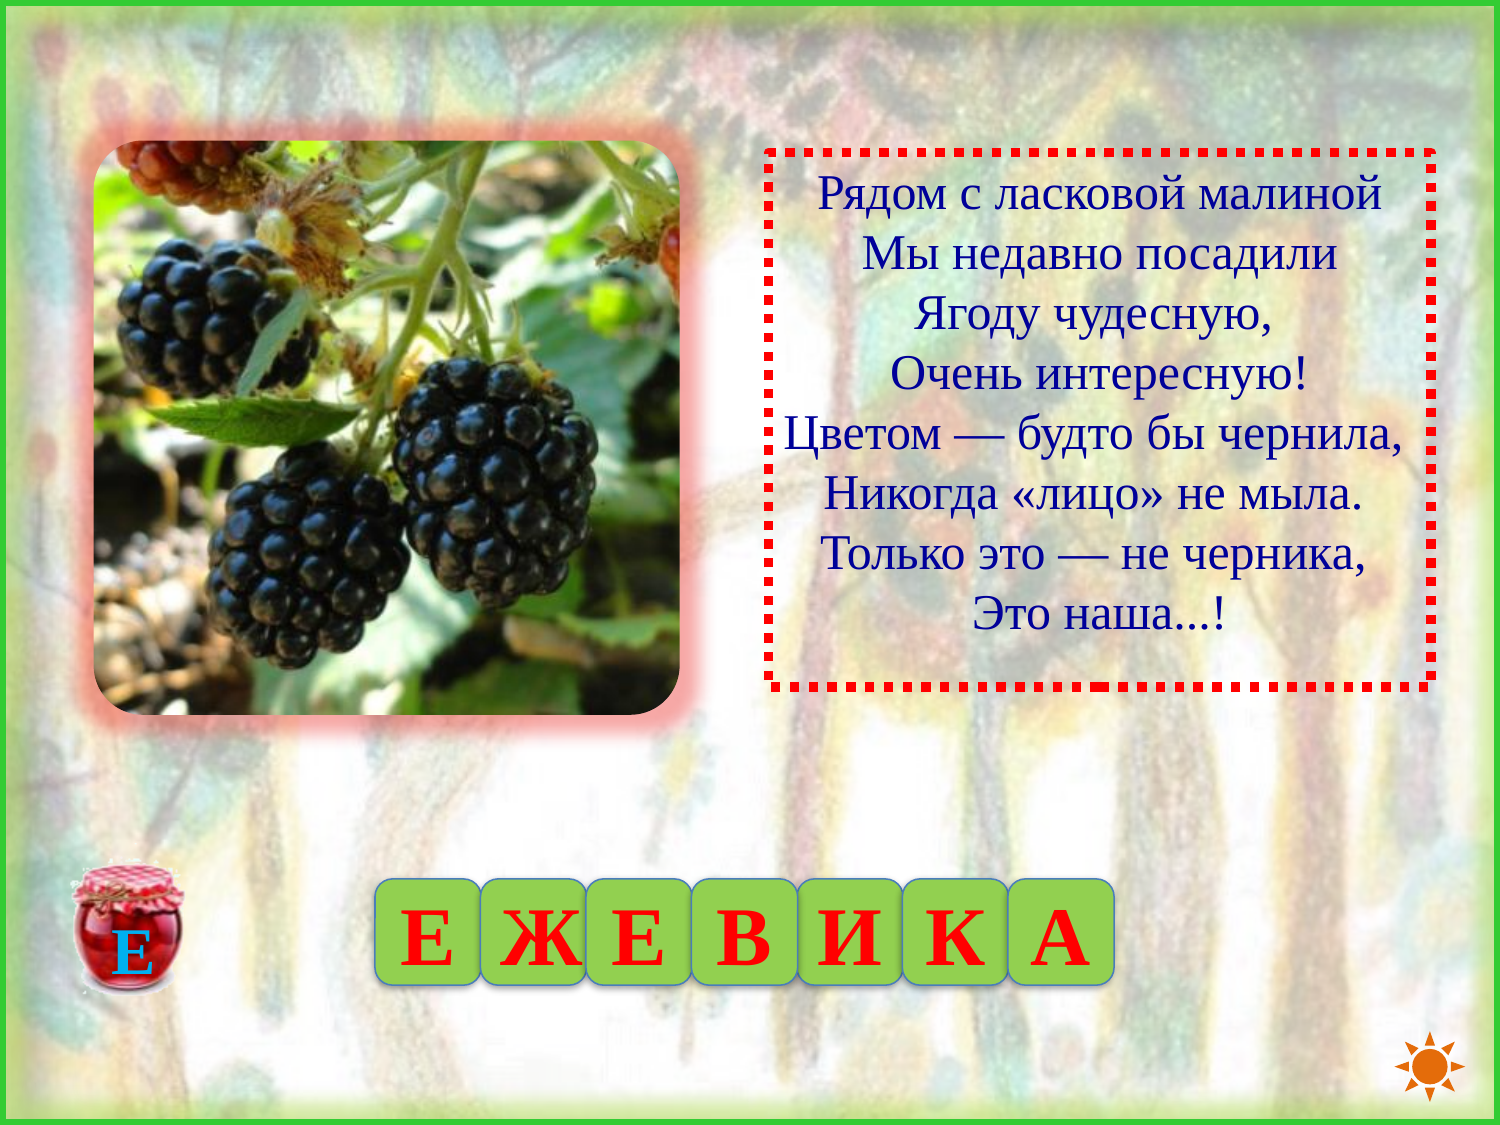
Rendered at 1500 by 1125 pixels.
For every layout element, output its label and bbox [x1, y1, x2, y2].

picture [93, 140, 680, 716]
text_box [0, 0, 1500, 1125]
text_box [1392, 1029, 1468, 1105]
text_box [58, 843, 237, 1022]
